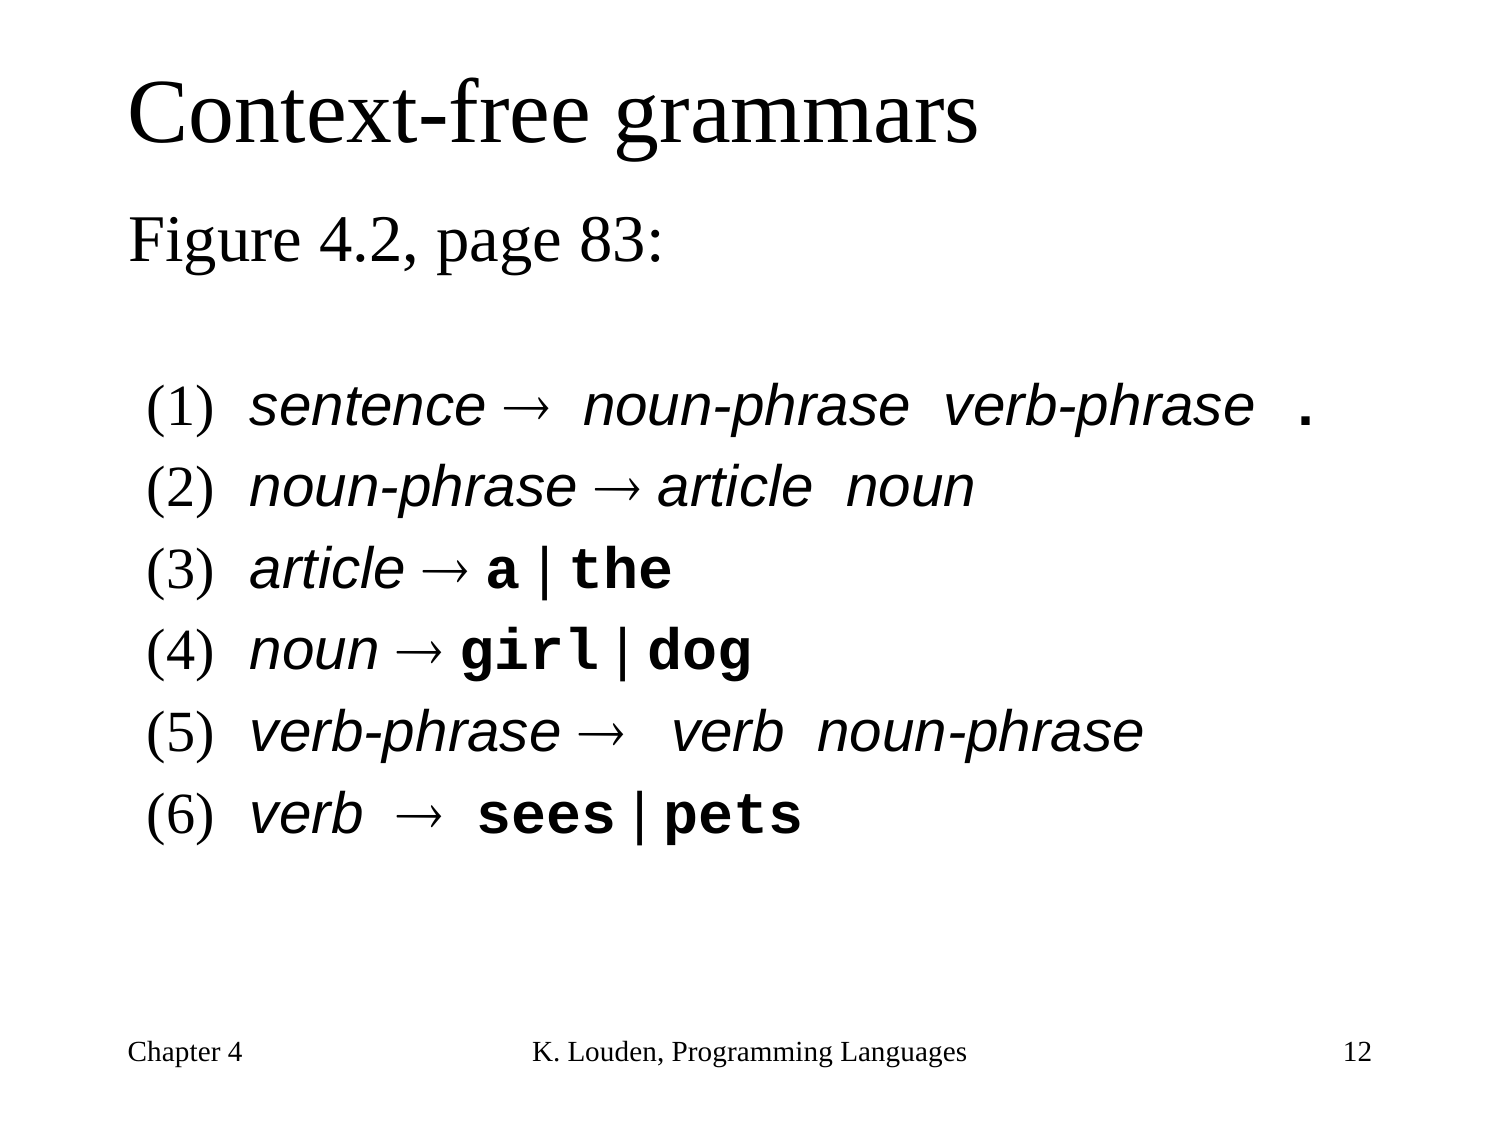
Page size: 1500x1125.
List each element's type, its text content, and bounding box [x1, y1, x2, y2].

list Figure 4.2, page 83: (1) sentence ® noun-phrase verb-phrase . (2) noun-phrase ® article noun (3) article ® a | the (4) noun ® girl | dog (5) verb-phrase ® verb noun-phrase (6) verb ® sees | pets [112, 187, 1463, 913]
slide_number 12 [1074, 1012, 1388, 1088]
footer K. Louden, Programming Languages [487, 1012, 1013, 1088]
slide_number Chapter 4 [112, 1012, 426, 1088]
title Context-free grammars [112, 12, 1388, 187]
